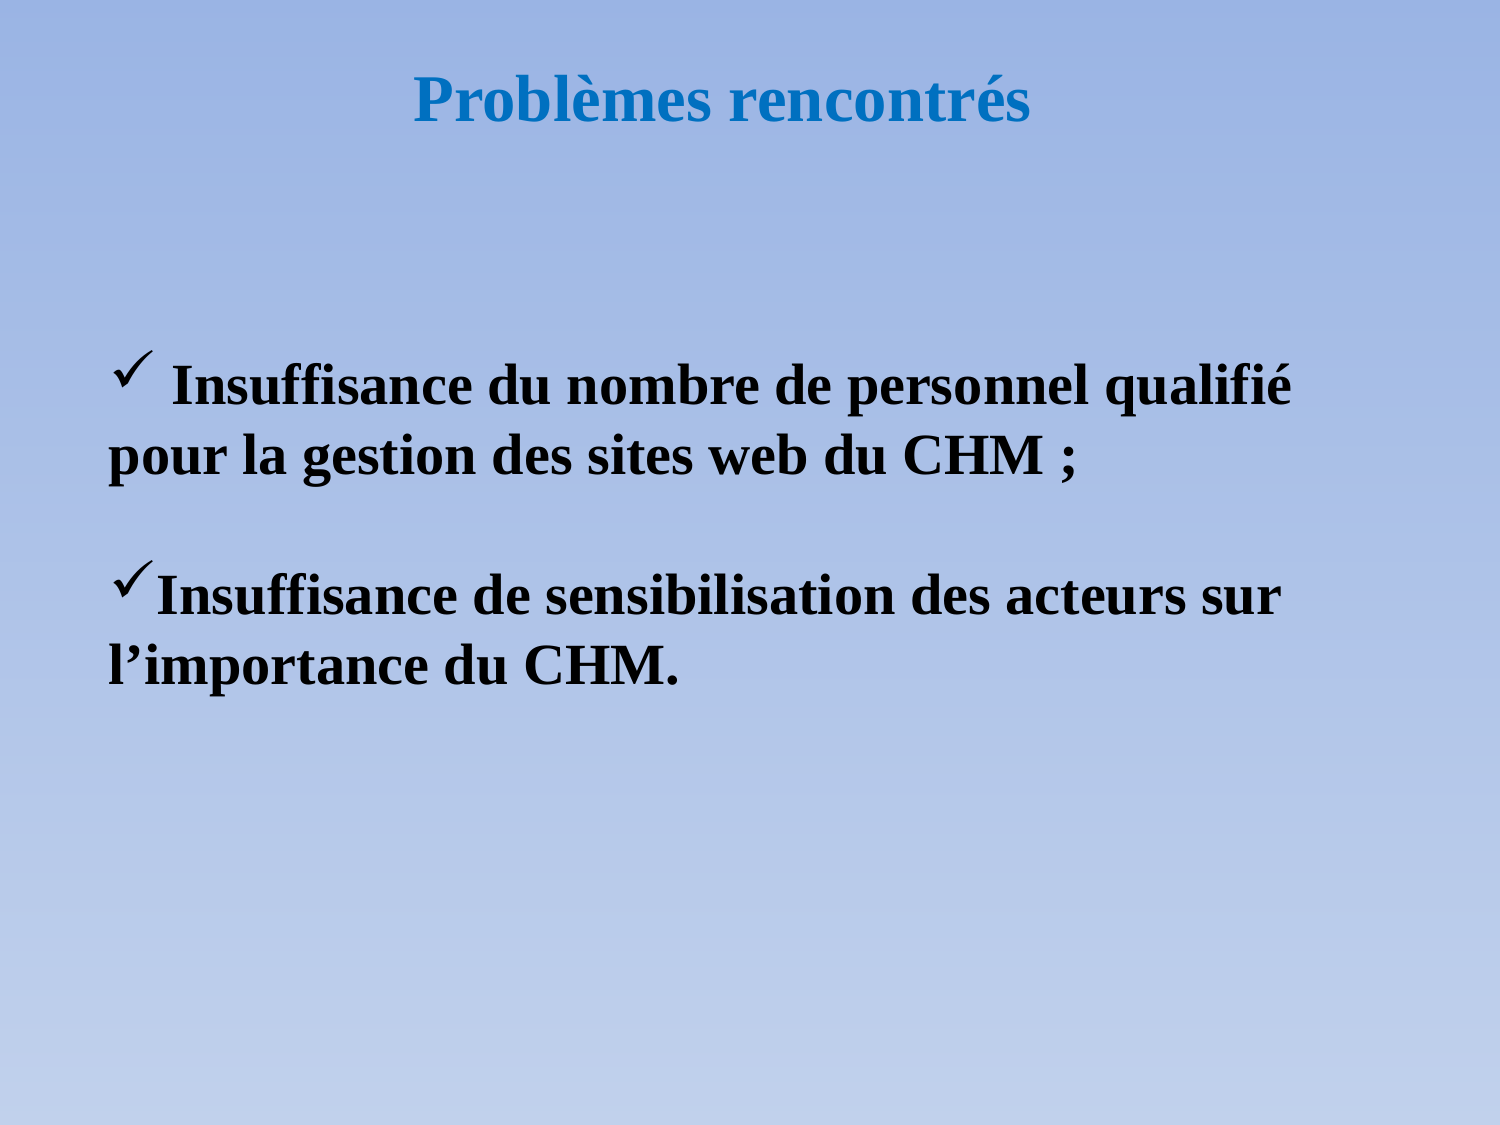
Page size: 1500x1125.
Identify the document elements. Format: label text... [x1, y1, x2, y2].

text_box Insuffisance du nombre de personnel qualifié pour la gestion des sites web du CHM ; Insuffisance de sensibilisation des acteurs sur l’importance du CHM. [93, 199, 1442, 903]
list Problèmes rencontrés [70, 46, 1376, 154]
